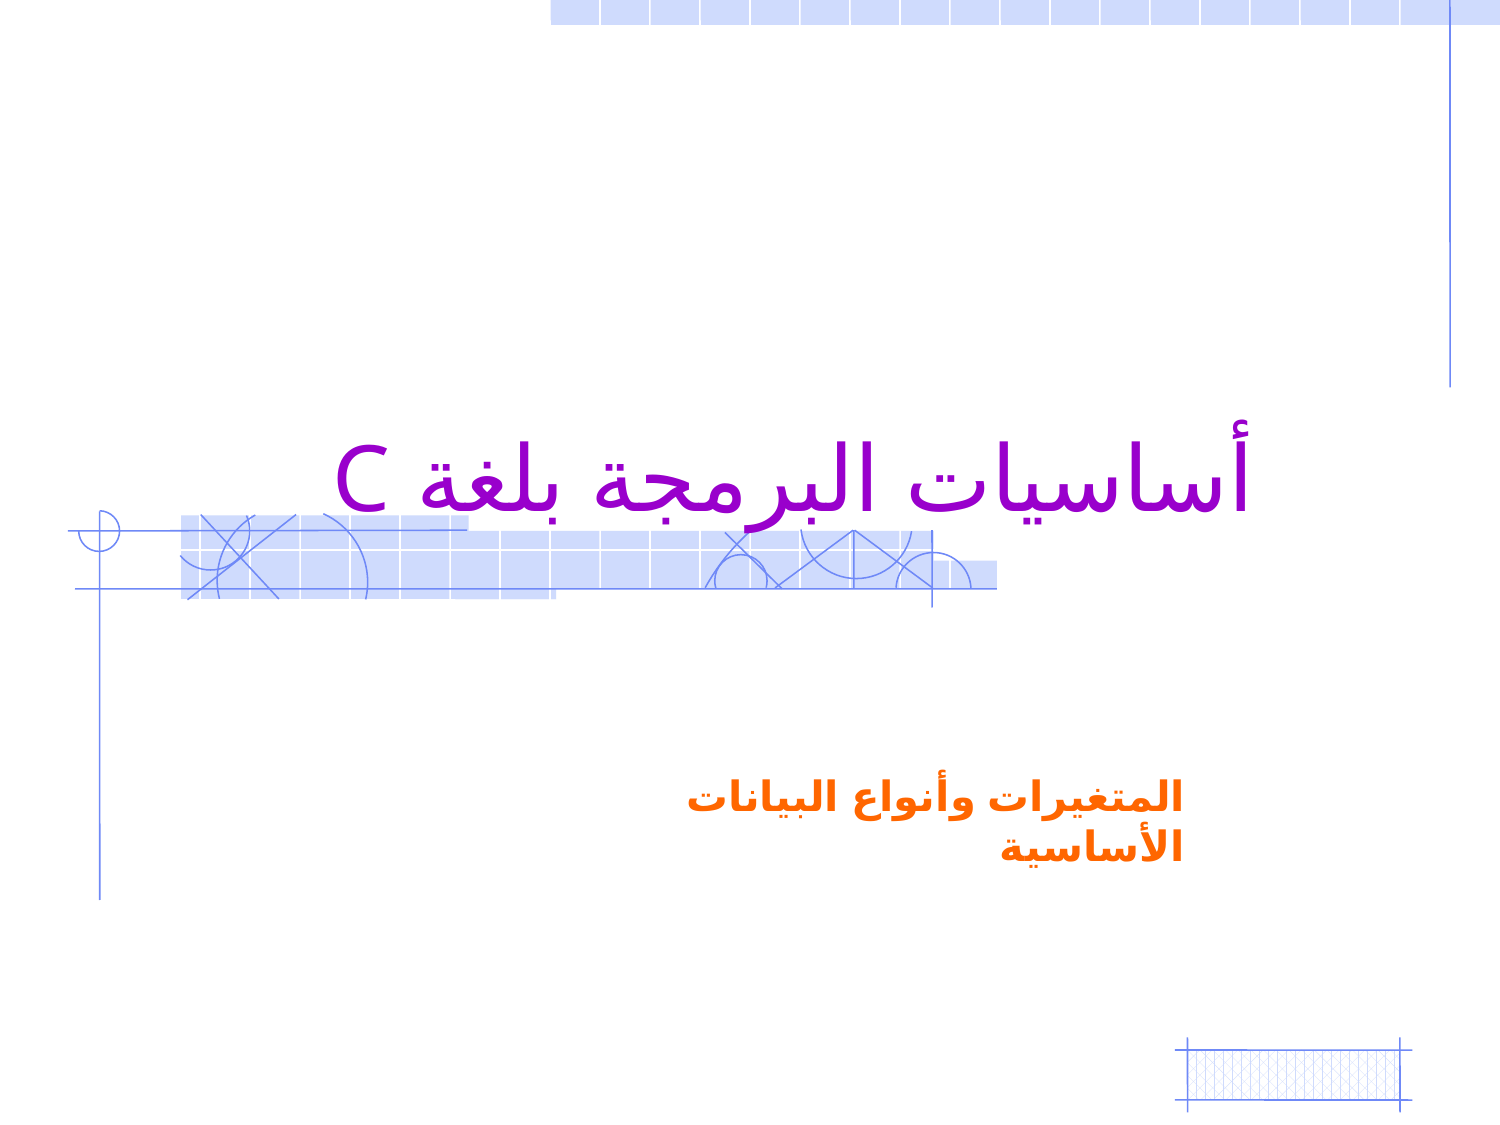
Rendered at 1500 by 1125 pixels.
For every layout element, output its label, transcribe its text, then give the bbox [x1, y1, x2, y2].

text_box المتغيرات وأنواع البيانات الأساسية [562, 762, 1200, 878]
text_box أساسيات البرمجة بلغة C [124, 412, 1463, 638]
